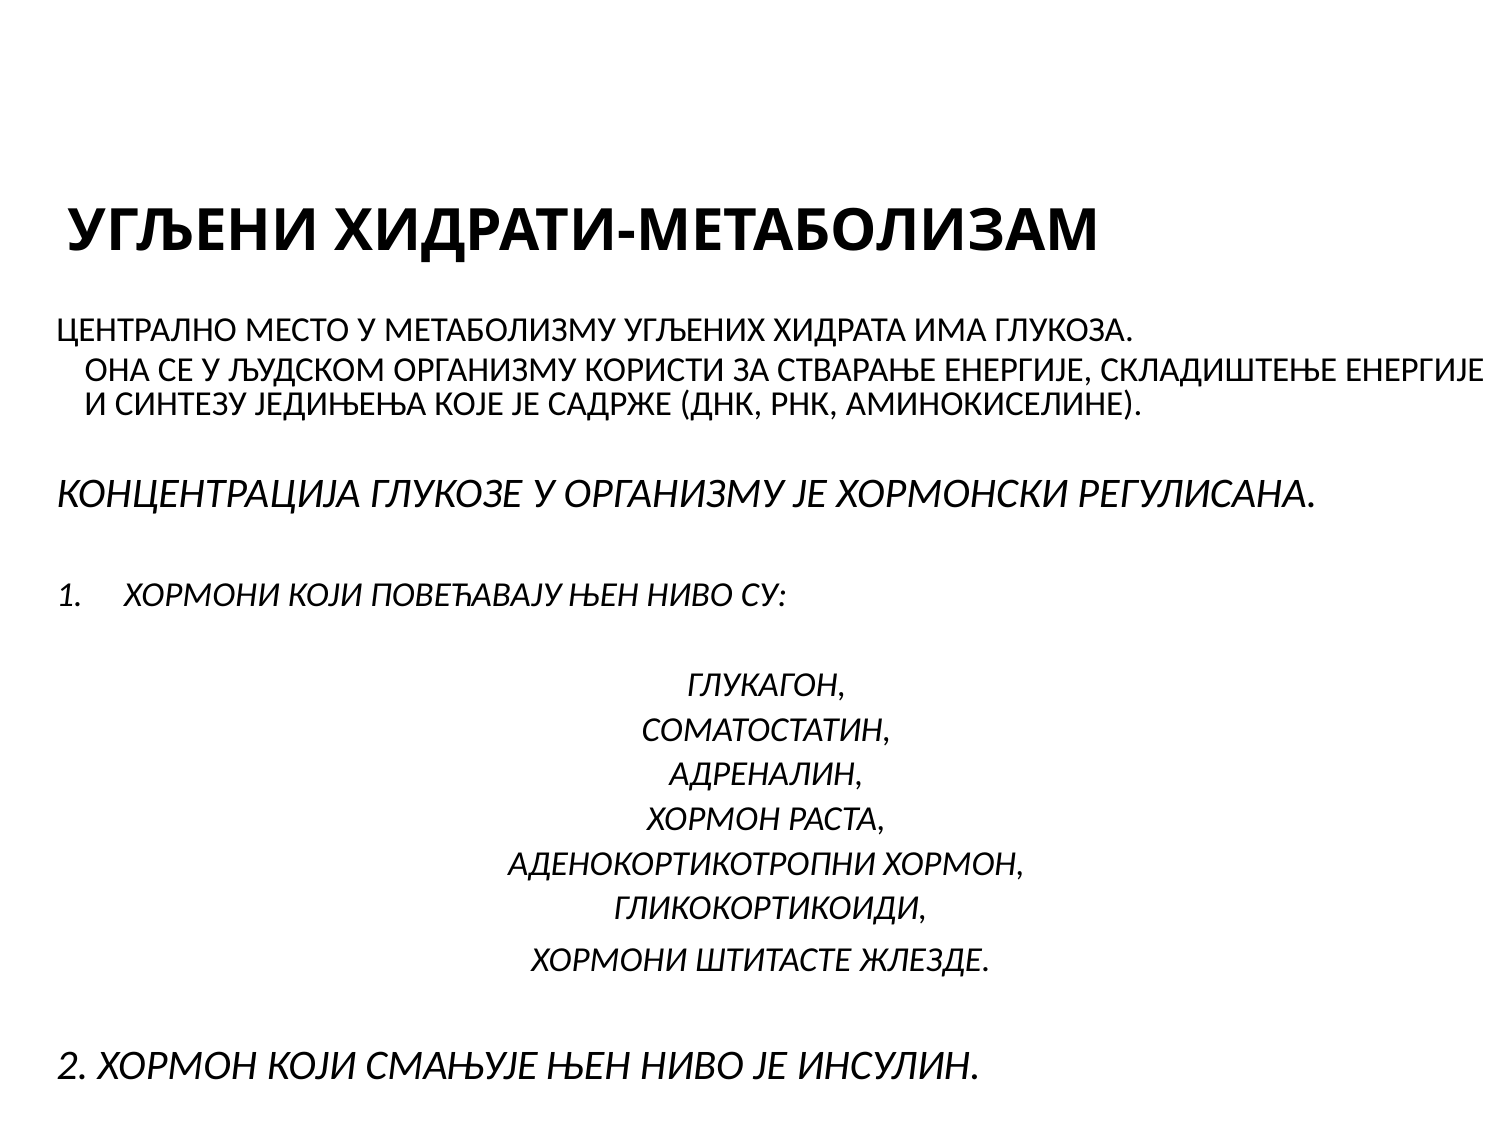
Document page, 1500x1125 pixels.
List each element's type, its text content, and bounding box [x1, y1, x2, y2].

text_box УГЉЕНИ ХИДРАТИ-МЕТАБОЛИЗАМ [53, 184, 1365, 270]
subtitle ЦЕНТРАЛНО МЕСТО У МЕТАБОЛИЗМУ УГЉЕНИХ ХИДРАТА ИМА ГЛУКОЗА. ОНА СЕ У ЉУДСКОМ ОРГАНИЗМУ КОРИСТИ ЗА СТВАРАЊЕ ЕНЕРГИЈЕ, СКЛАДИШТЕЊЕ ЕНЕРГИЈЕ И СИНТЕЗУ ЈЕДИЊЕЊА КОЈЕ ЈЕ САДРЖЕ (ДНК, РНК, АМИНОКИСЕЛИНЕ). КОНЦЕНТРАЦИЈА ГЛУКОЗЕ У ОРГАНИЗМУ ЈЕ ХОРМОНСКИ РЕГУЛИСАНА. ХОРМОНИ КОЈИ ПОВЕЋАВАЈУ ЊЕН НИВО СУ: ГЛУКАГОН, СОМАТОСТАТИН, АДРЕНАЛИН, ХОРМОН РАСТА, АДЕНОКОРТИКОТРОПНИ ХОРМОН, ГЛИКОКОРТИКОИДИ, ХОРМОНИ ШТИТАСТЕ ЖЛЕЗДЕ. 2. ХОРМОН КОЈИ СМАЊУЈЕ ЊЕН НИВО ЈЕ ИНСУЛИН. [41, 269, 1500, 1100]
